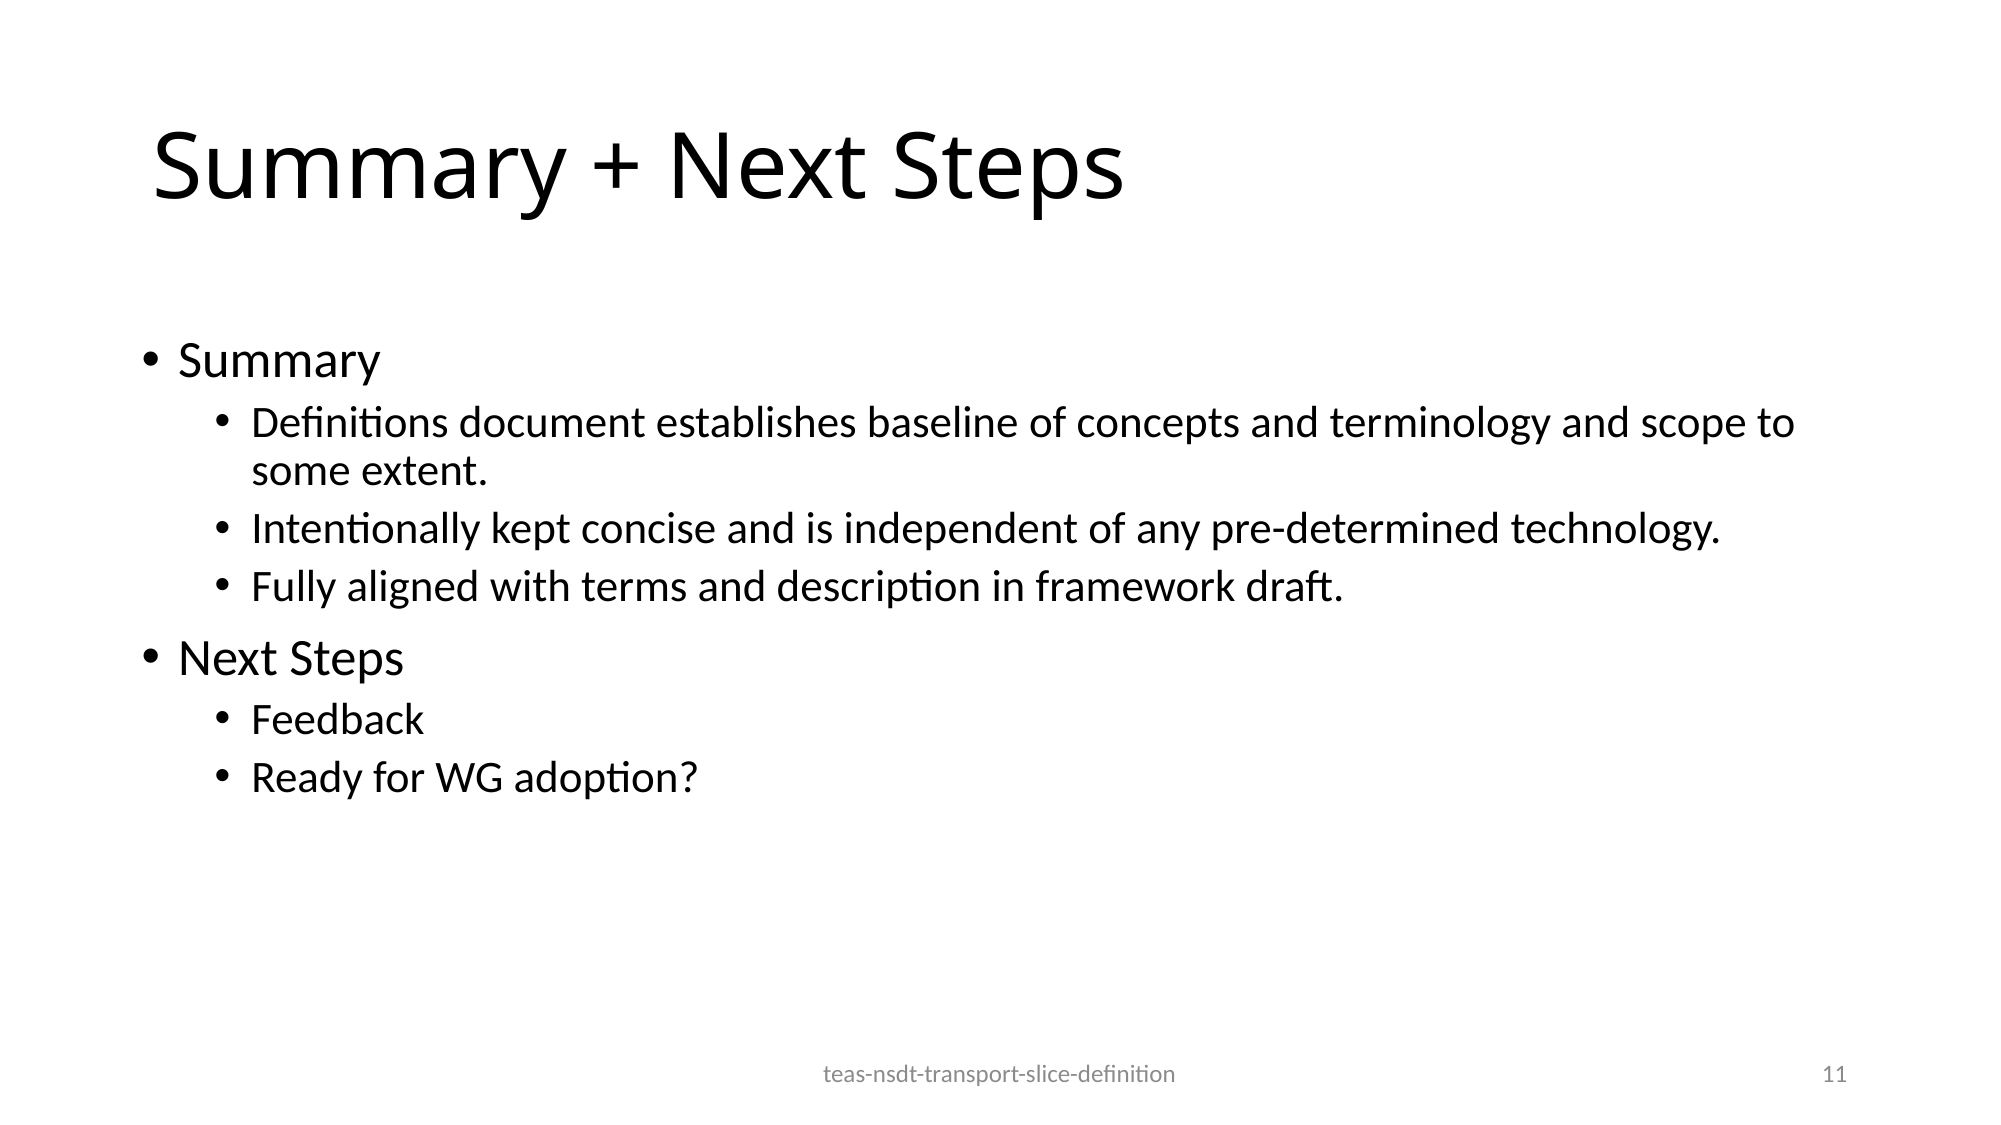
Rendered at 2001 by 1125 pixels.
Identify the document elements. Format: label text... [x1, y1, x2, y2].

slide_number 11 [1412, 1042, 1863, 1103]
list Summary Definitions document establishes baseline of concepts and terminology and scope to some extent. Intentionally kept concise and is independent of any pre-determined technology. Fully aligned with terms and description in framework draft. Next Steps Feedback Ready for WG adoption? [126, 325, 1852, 812]
footer teas-nsdt-transport-slice-definition [662, 1042, 1338, 1103]
title Summary + Next Steps [137, 59, 1863, 278]
